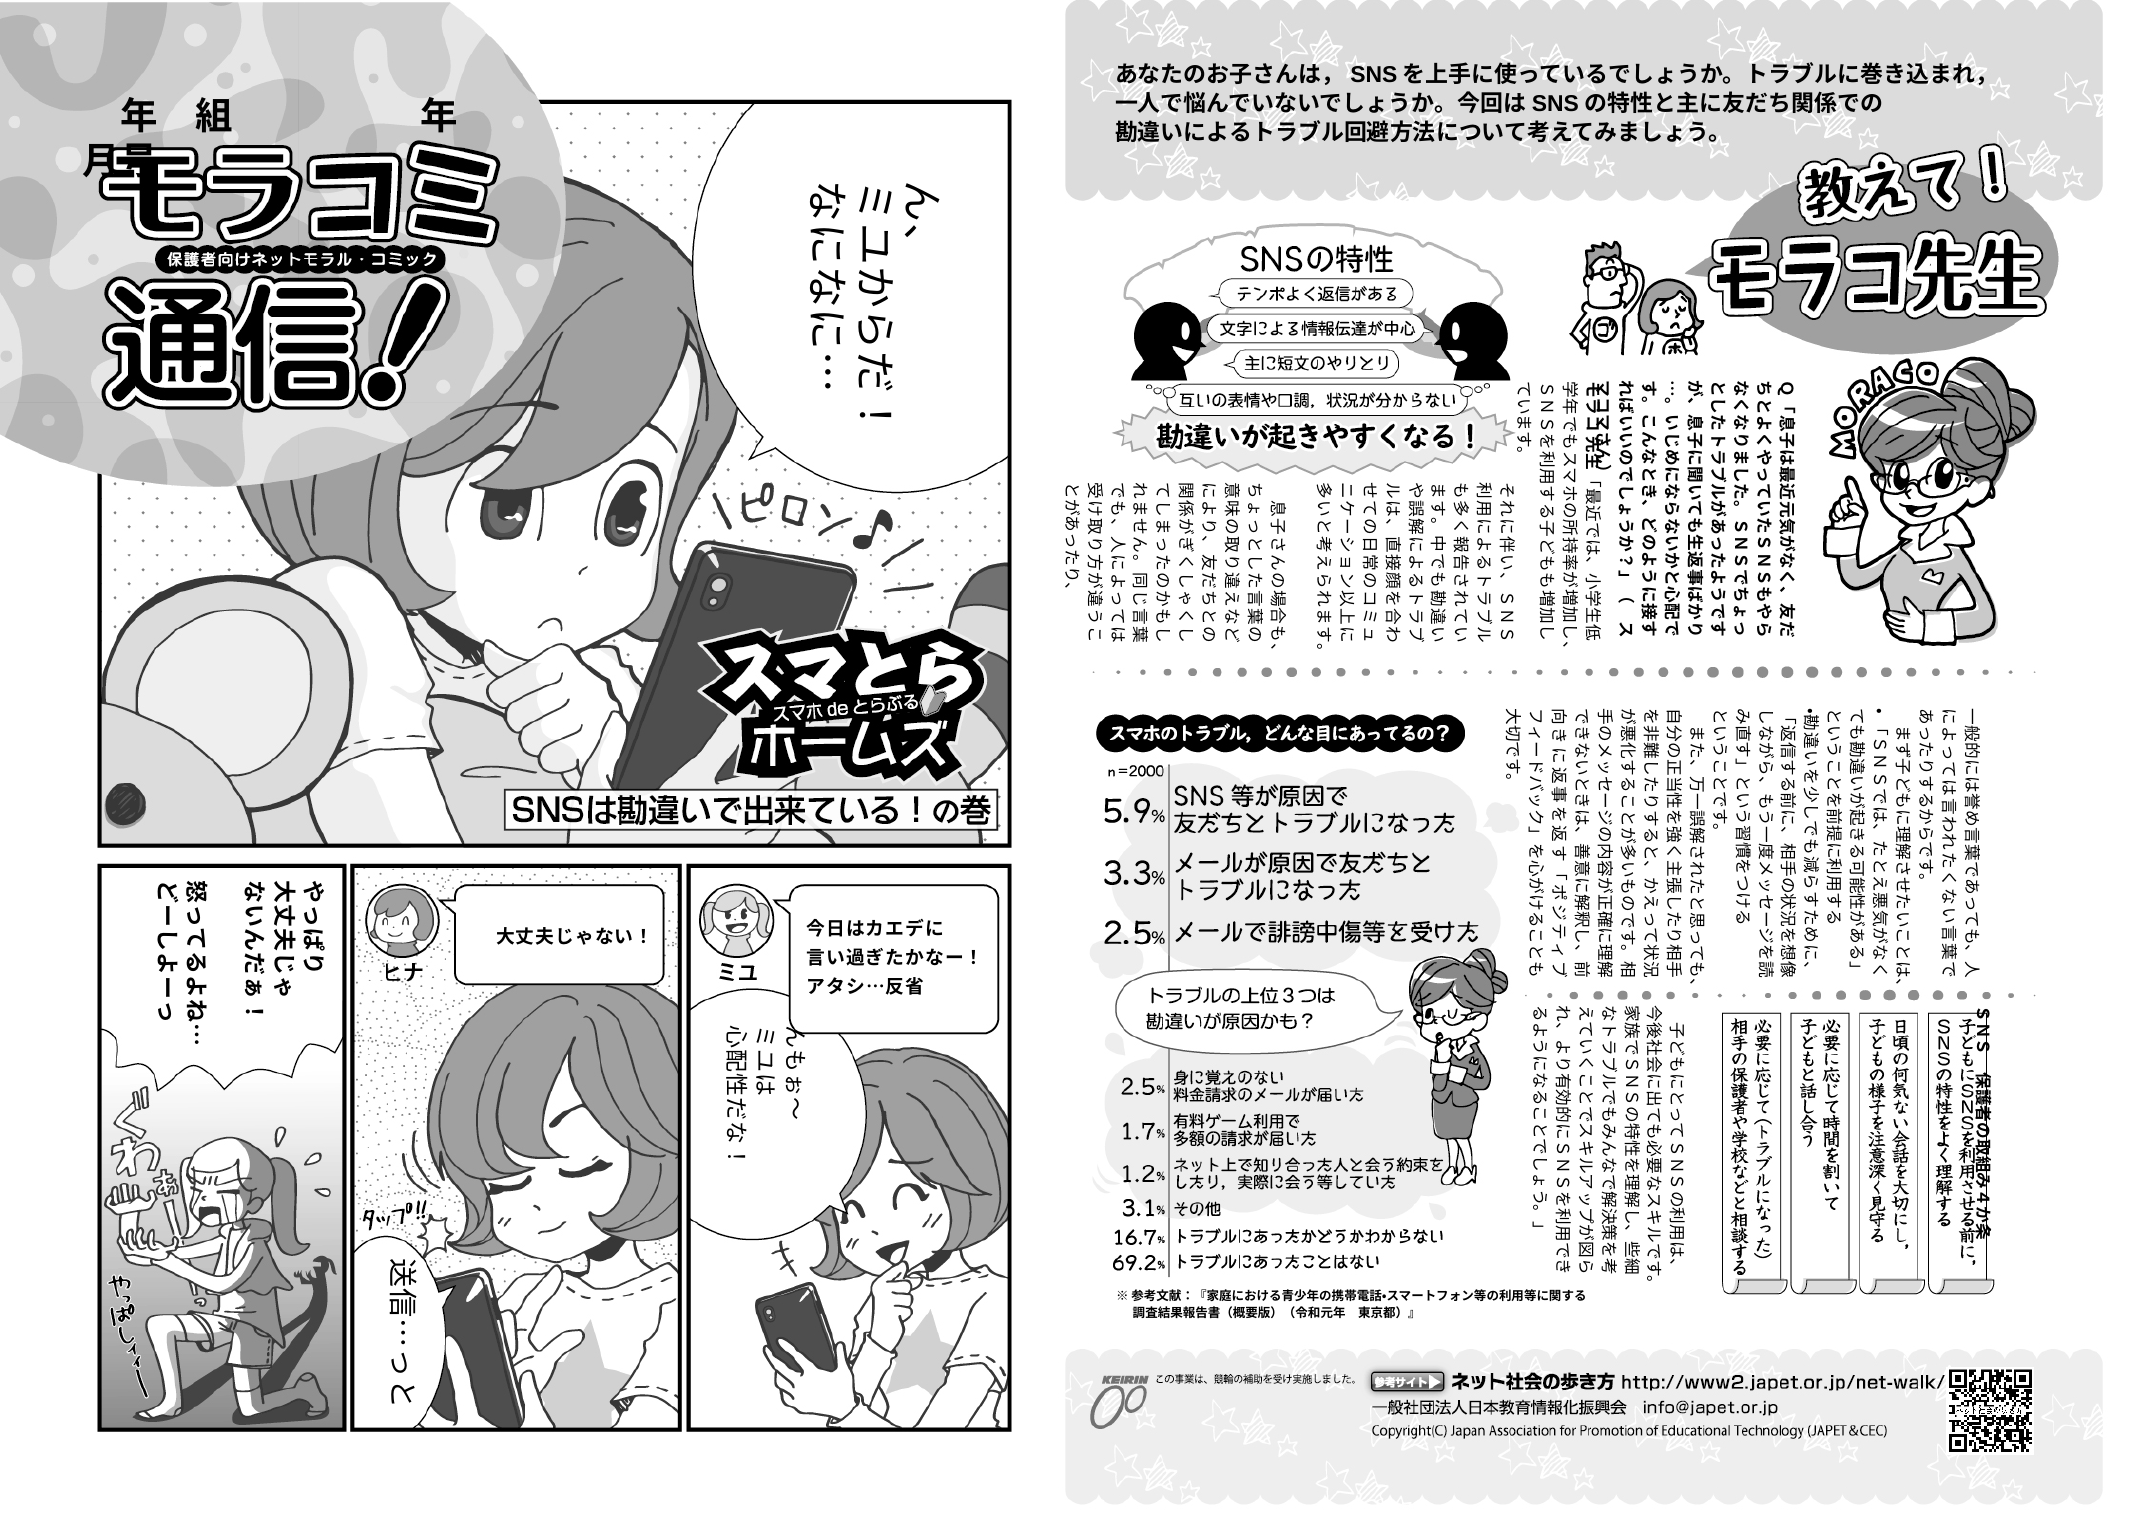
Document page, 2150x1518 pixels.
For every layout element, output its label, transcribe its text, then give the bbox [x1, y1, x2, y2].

text_box 送信…っと [386, 1258, 417, 1518]
text_box やっぱり 大丈夫じゃ ないんだぁ！ 怒ってるよね… どーしよーっ [153, 880, 330, 1149]
text_box 子どもにとってＳＮＳの利用は、今後社会に出ても必要なスキルです。家族でＳＮＳの特性を理解し、些細なトラブルでもみんなで解決策を考えていくことでスキルアップが図られ、より有効的にＳＮＳを利用できるようになることでしょう。」 [1529, 1005, 1692, 1276]
text_box ＳＮＳ 保護者の取組み４か条 [1974, 1005, 1998, 1263]
text_box ※参考文献：『家庭における青少年の携帯電話・スマートフォン等の利用等に関する 調査結果報告書（概要版）（令和元年 東京都）』 [1116, 1286, 1943, 1320]
text_box あなたのお子さんは，SNSを上手に使っているでしょうか。トラブルに巻き込まれ， 一人で悩んでいないでしょうか。今回はSNSの特性と主に友だち関係での 勘違いによるトラブル回避方法について考えてみましょう。 [1100, 50, 2022, 153]
text_box それに伴い、ＳＮＳ利用によるトラブルも多く報告されています。中でも勘違いや誤解によるトラブルは、直接顔を合わせての日常のコミュニケーション以上に多いと考えられます。 息子さんの場合も、ちょっとした言葉の意味の取り違えなどにより、友だちとの関係がぎくしゃくしてしまったのかもしれません。同じ言葉でも、人によっては受け取り方が違うことがあったり、 [1104, 482, 1522, 644]
text_box んもぉ～ ミユは 心配性だな！ [723, 1025, 812, 1176]
text_box Ｑ「息子は最近元気がなく、友だちとよくやっていたＳＮＳもやらなくなりました。ＳＮＳでちょっとしたトラブルがあったようですが、息子に聞いても生返事ばかり…。いじめにならないかと心配です。こんなとき、どのように接すればいいのでしょうか？」（ スマコマさん） [1615, 380, 1801, 638]
picture [0, 0, 2150, 1518]
text_box 大丈夫じゃない！ [496, 918, 662, 948]
text_box 今日はカエデに 言い過ぎたかなー！ アタシ…反省 [806, 909, 996, 998]
text_box 年 組 年 月号 [82, 91, 532, 182]
text_box モラコ 先生「最近では、小学生低学年でもスマホの所持率が増加し、ＳＮＳを利用する子どもも増加しています。 [1514, 381, 1608, 642]
text_box 一般的には誉め言葉であっても、人によっては言われたくない言葉であったりするからです。 まず子どもに理解させたいことは、 ・ 「ＳＮＳでは、たとえ悪気がなくても勘違いが起きる可能性がある」ということを前提に利用する ・勘違いを少しでも減らすために、「返信する前に、相手の状況を想像しながら、もう一度メッセージを読み直す」という習慣をつける ということです。 また、万一誤解されたと思っても、自分の正当性を強く主張したり相手を非難したりすると、かえって状況が悪化することが多いものです。相手のメッセージの内容が正確に理解できないときは、善意に解釈し、前向きに返事を返す「ポジティブフィードバック」を心がけることも大切です。 [1499, 708, 1986, 979]
text_box ん、 ミユからだ！ なになに… [802, 180, 948, 524]
